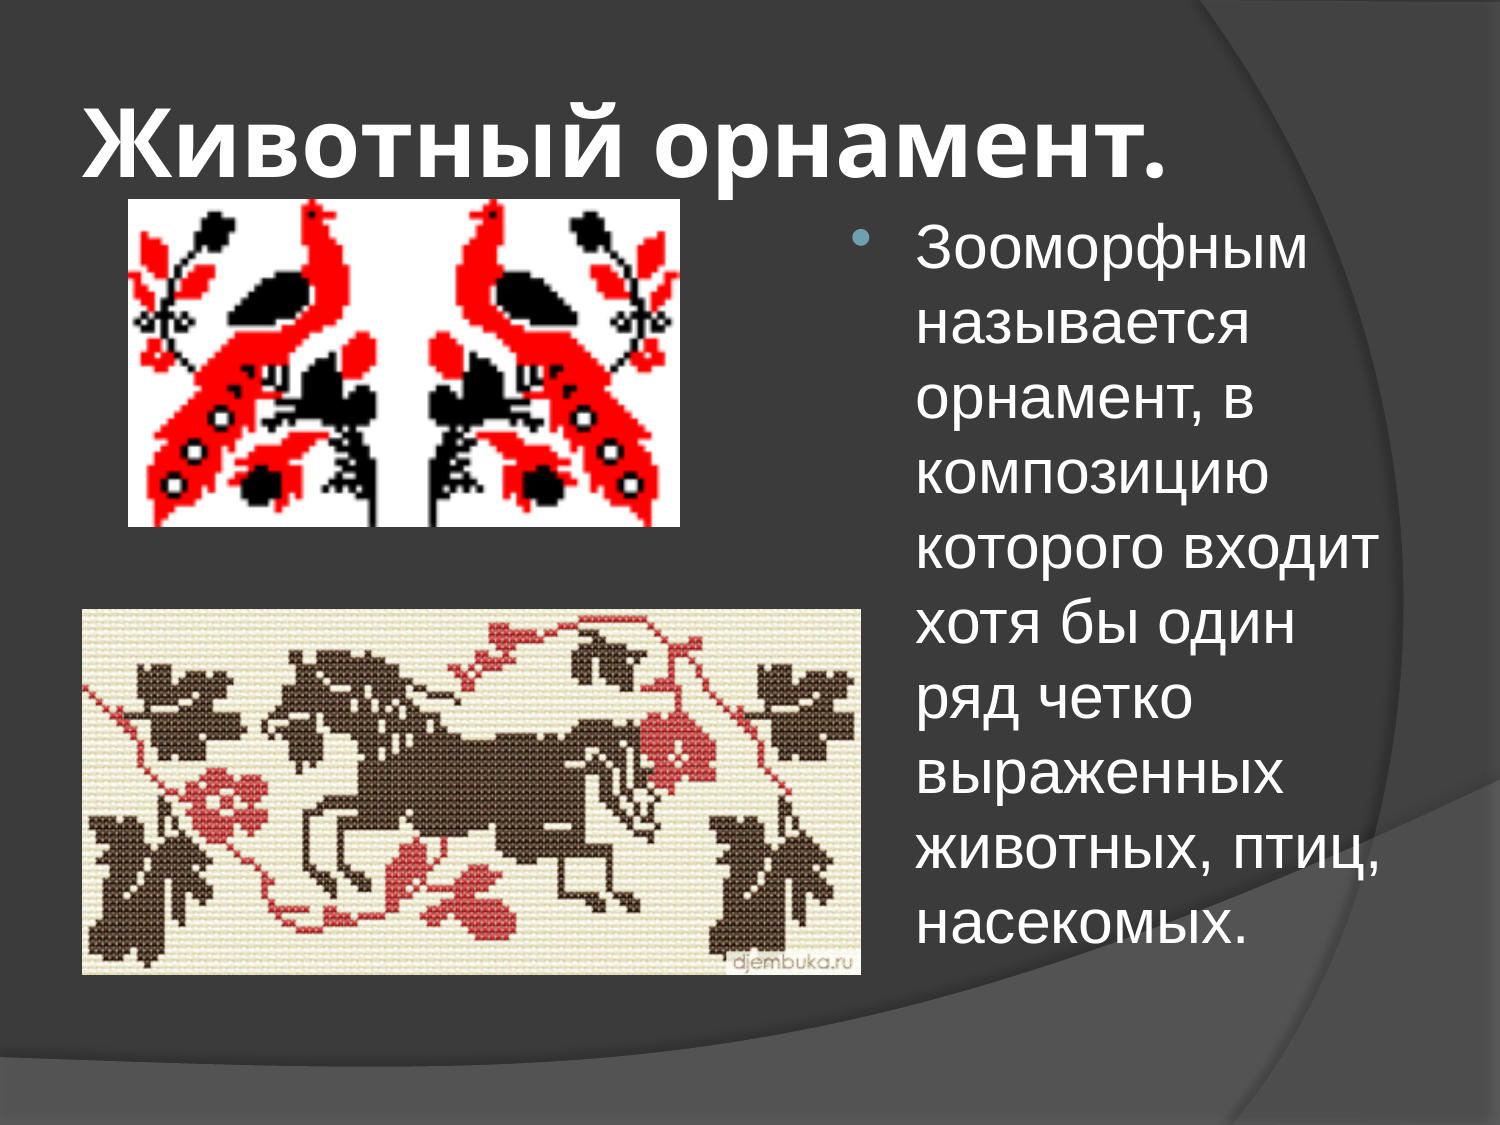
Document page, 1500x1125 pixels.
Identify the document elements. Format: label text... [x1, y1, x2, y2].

title Животный орнамент. [75, 45, 1300, 233]
picture [81, 609, 861, 976]
picture [128, 198, 680, 528]
list Зооморфным называется орнамент, в композицию которого входит хотя бы один ряд четко выраженных животных, птиц, насекомых. [832, 199, 1425, 1005]
